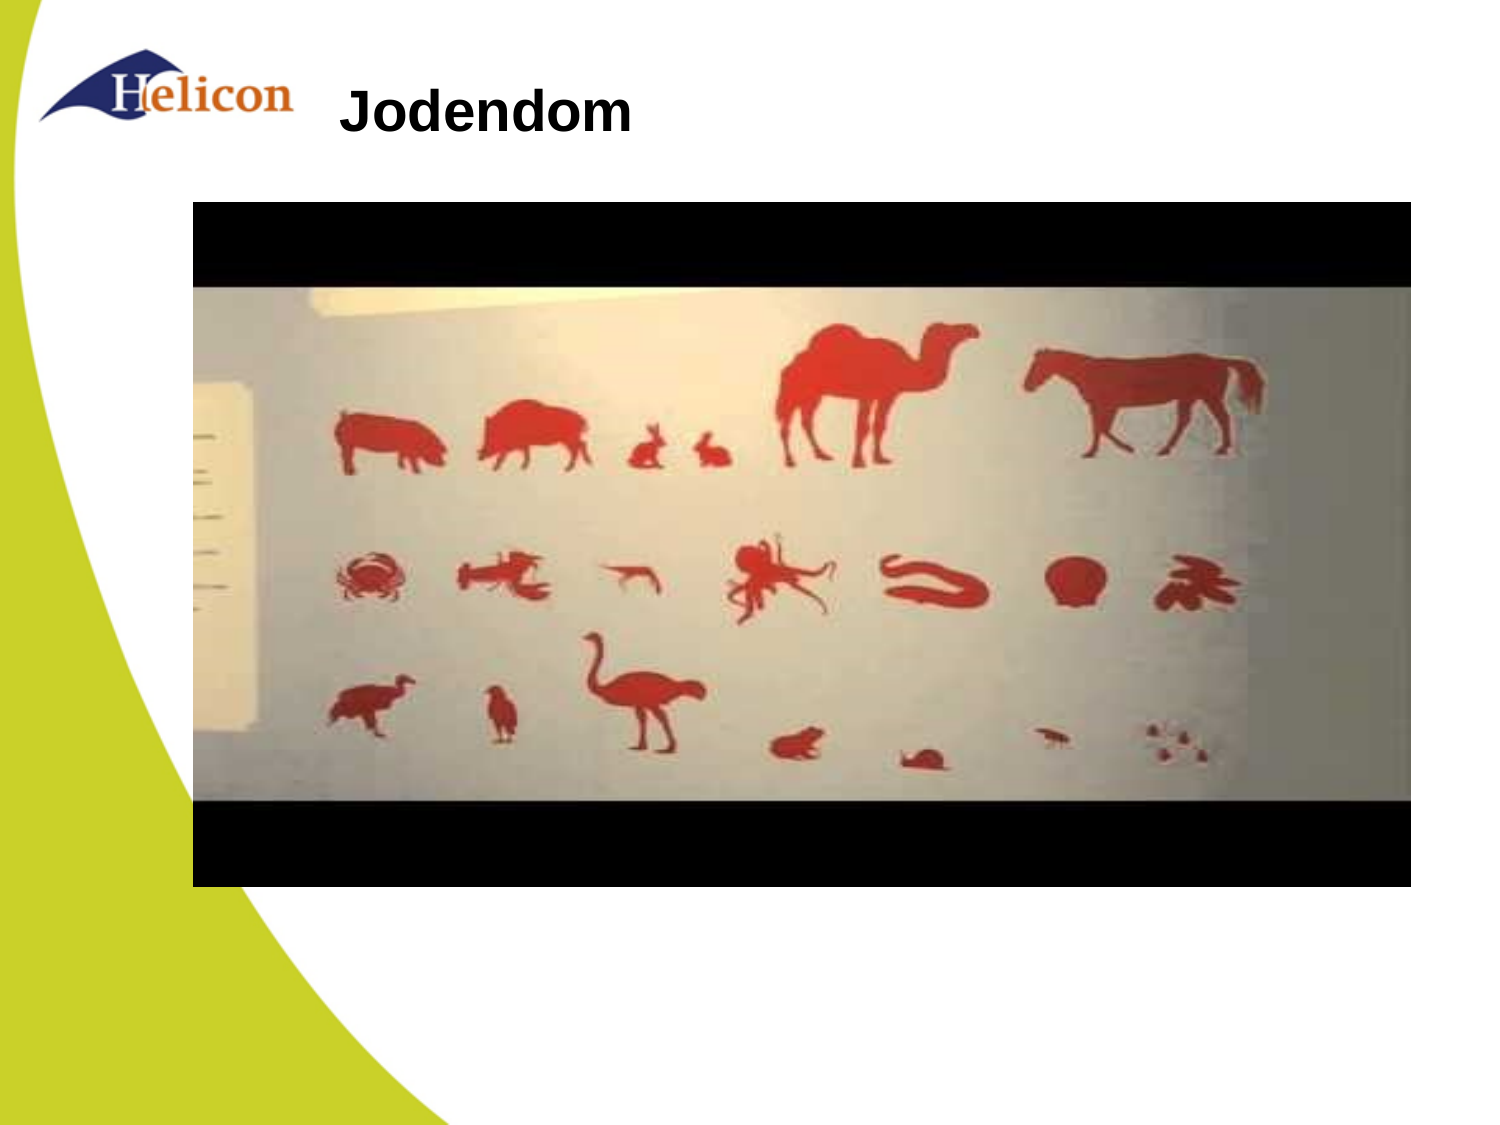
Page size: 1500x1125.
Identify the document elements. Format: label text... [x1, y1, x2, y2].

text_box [192, 201, 1412, 888]
picture [0, 0, 1500, 1125]
title Jodendom [324, 54, 1415, 161]
